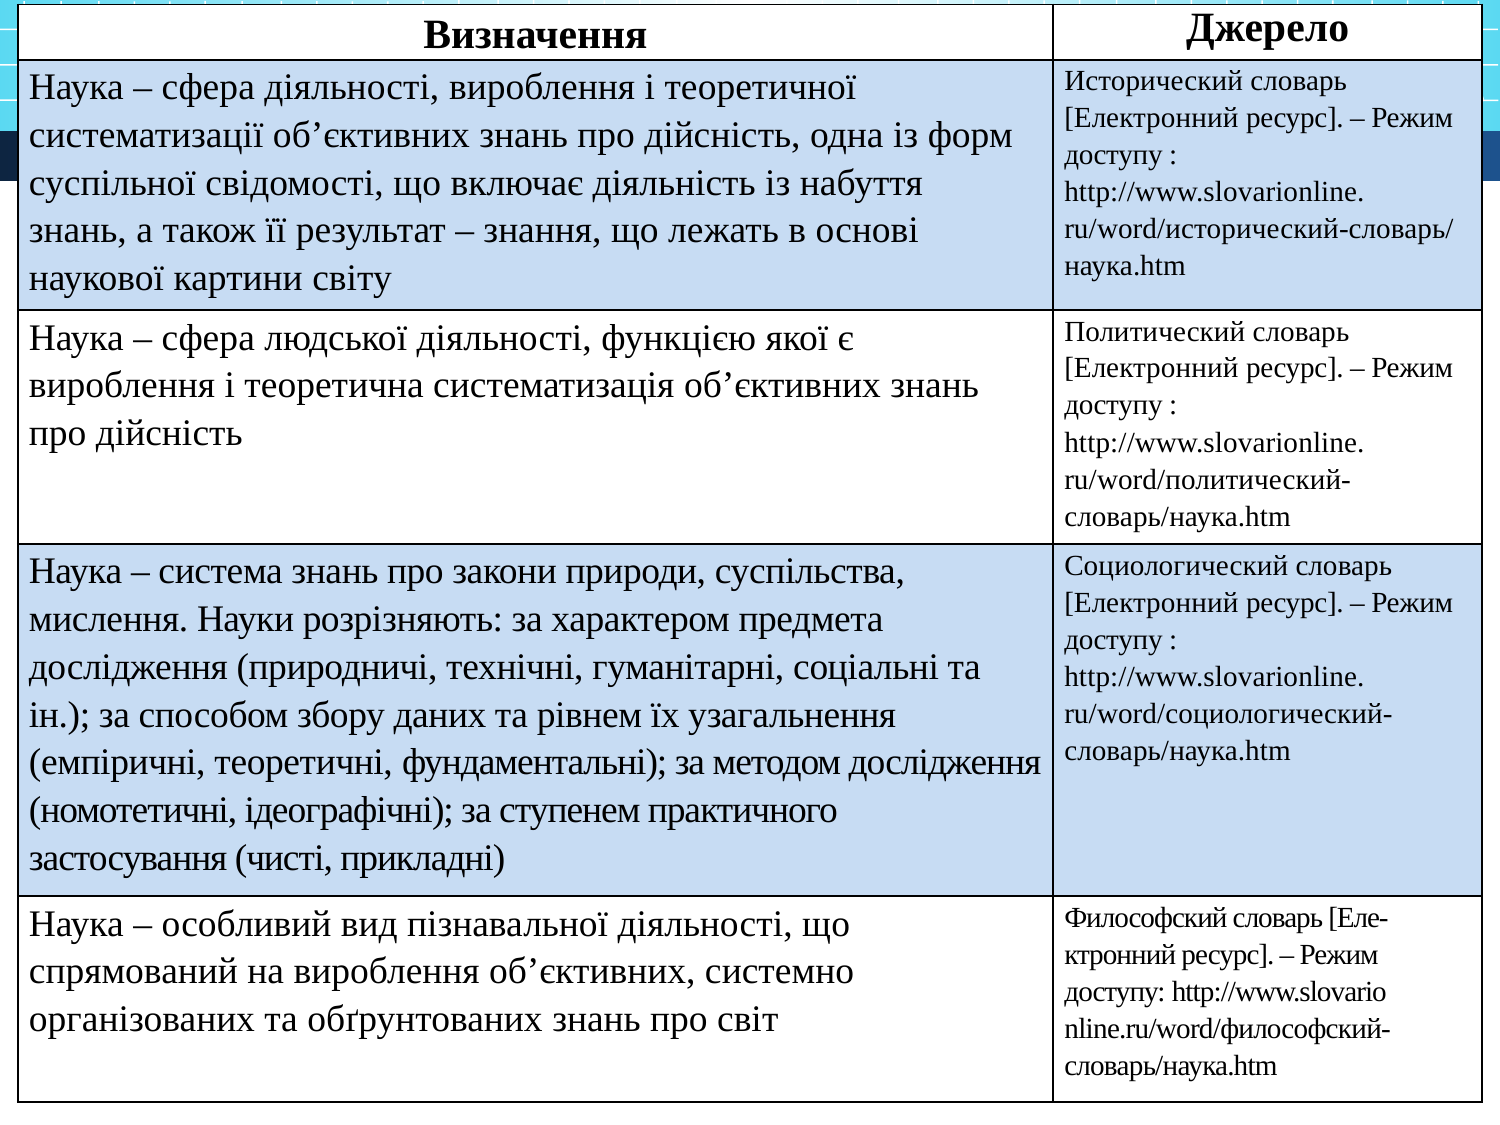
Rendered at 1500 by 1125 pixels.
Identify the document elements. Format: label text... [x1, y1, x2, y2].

table_cell Наука – сфера людської діяльності, функцією якої є вироблення і теоретична систематизація об’єктивних знань про дійсність [19, 311, 1052, 543]
table_cell Социологический словарь [Електронний ресурс]. – Режим доступу : http://www.slovarionline. ru/word/социологический-словарь/наука.htm [1054, 545, 1481, 895]
table_cell Философский словарь [Еле-ктронний ресурс]. – Режим доступу: http://www.slovario nline.ru/word/философский-словарь/наука.htm [1054, 897, 1481, 1101]
table_cell Наука – особливий вид пізнавальної діяльності, що спрямований на вироблення об’єктивних, системно організованих та обґрунтованих знань про світ [19, 897, 1052, 1101]
table_cell Наука – система знань про закони природи, суспільства, мислення. Науки розрізняють: за характером предмета дослідження (природничі, технічні, гуманітарні, соціальні та ін.); за способом збору даних та рівнем їх узагальнення (емпіричні, теоретичні, фундаментальні); за методом дослідження (номотетичні, ідеографічні); за ступенем практичного застосування (чисті, прикладні) [19, 545, 1052, 895]
table_cell Исторический словарь [Електронний ресурс]. – Режим доступу : http://www.slovarionline. ru/word/исторический-словарь/наука.htm [1054, 61, 1481, 309]
table_header Джерело [1054, 5, 1481, 59]
table_header Визначення [19, 5, 1052, 59]
table_cell Политический словарь [Електронний ресурс]. – Режим доступу : http://www.slovarionline. ru/word/политический-словарь/наука.htm [1054, 311, 1481, 543]
table_cell Наука – сфера діяльності, вироблення і теоретичної систематизації об’єктивних знань про дійсність, одна із форм суспільної свідомості, що включає діяльність із набуття знань, а також її результат – знання, що лежать в основі наукової картини світу [19, 61, 1052, 309]
